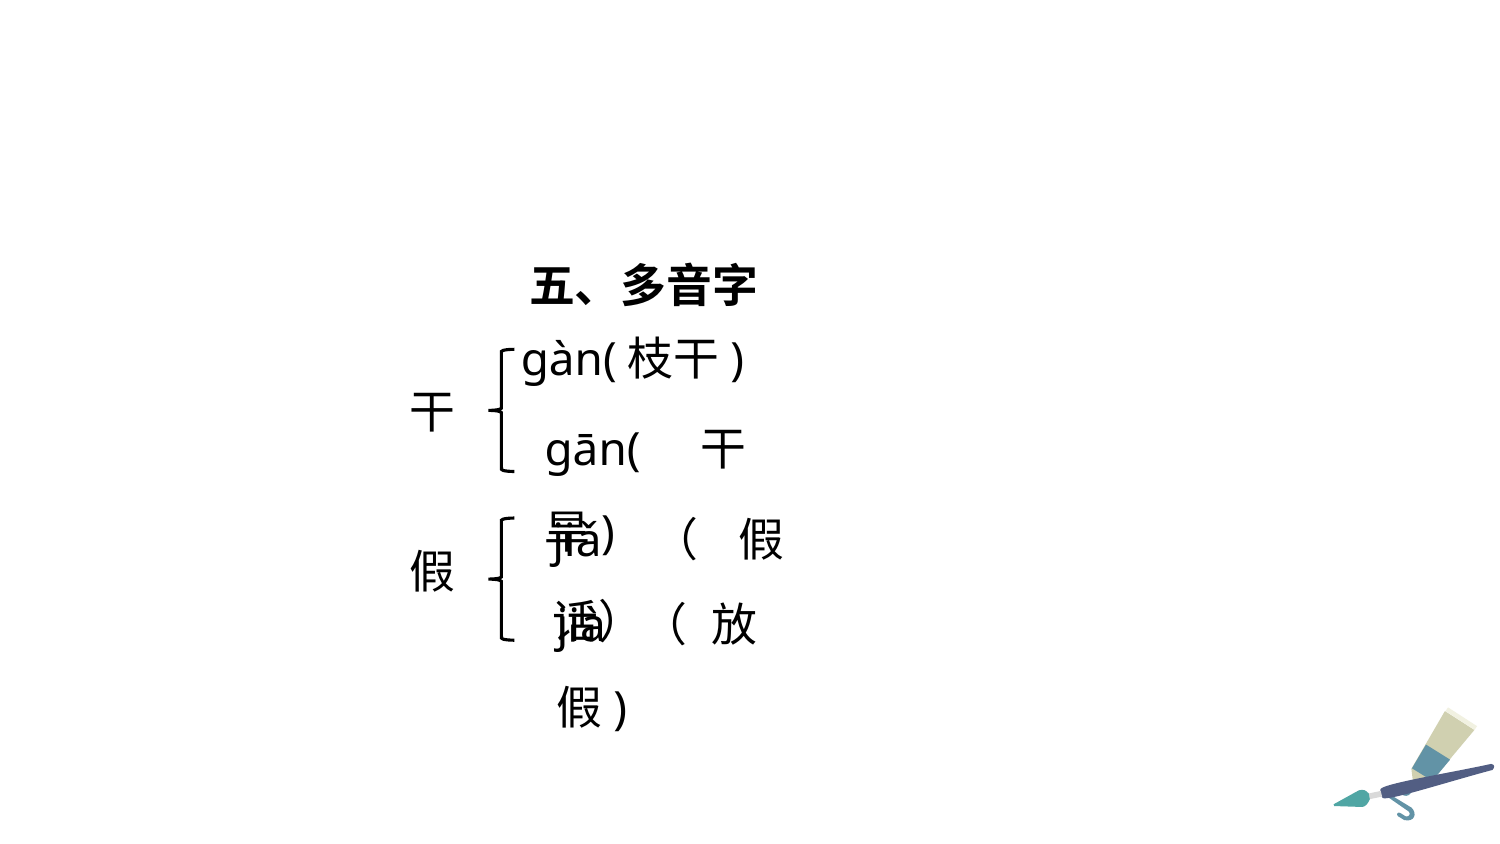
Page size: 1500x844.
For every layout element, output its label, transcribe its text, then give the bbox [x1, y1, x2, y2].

text_box gàn(枝干) [506, 322, 759, 392]
text_box [488, 349, 515, 473]
text_box jià（放假) [541, 561, 772, 659]
text_box gān(干旱) [529, 384, 761, 483]
text_box jiǎ（假话） [537, 475, 800, 573]
text_box [488, 517, 515, 641]
text_box 五、多音字 [514, 221, 1249, 649]
text_box 假 [394, 534, 476, 605]
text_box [1358, 708, 1481, 844]
text_box 干 [394, 375, 460, 445]
